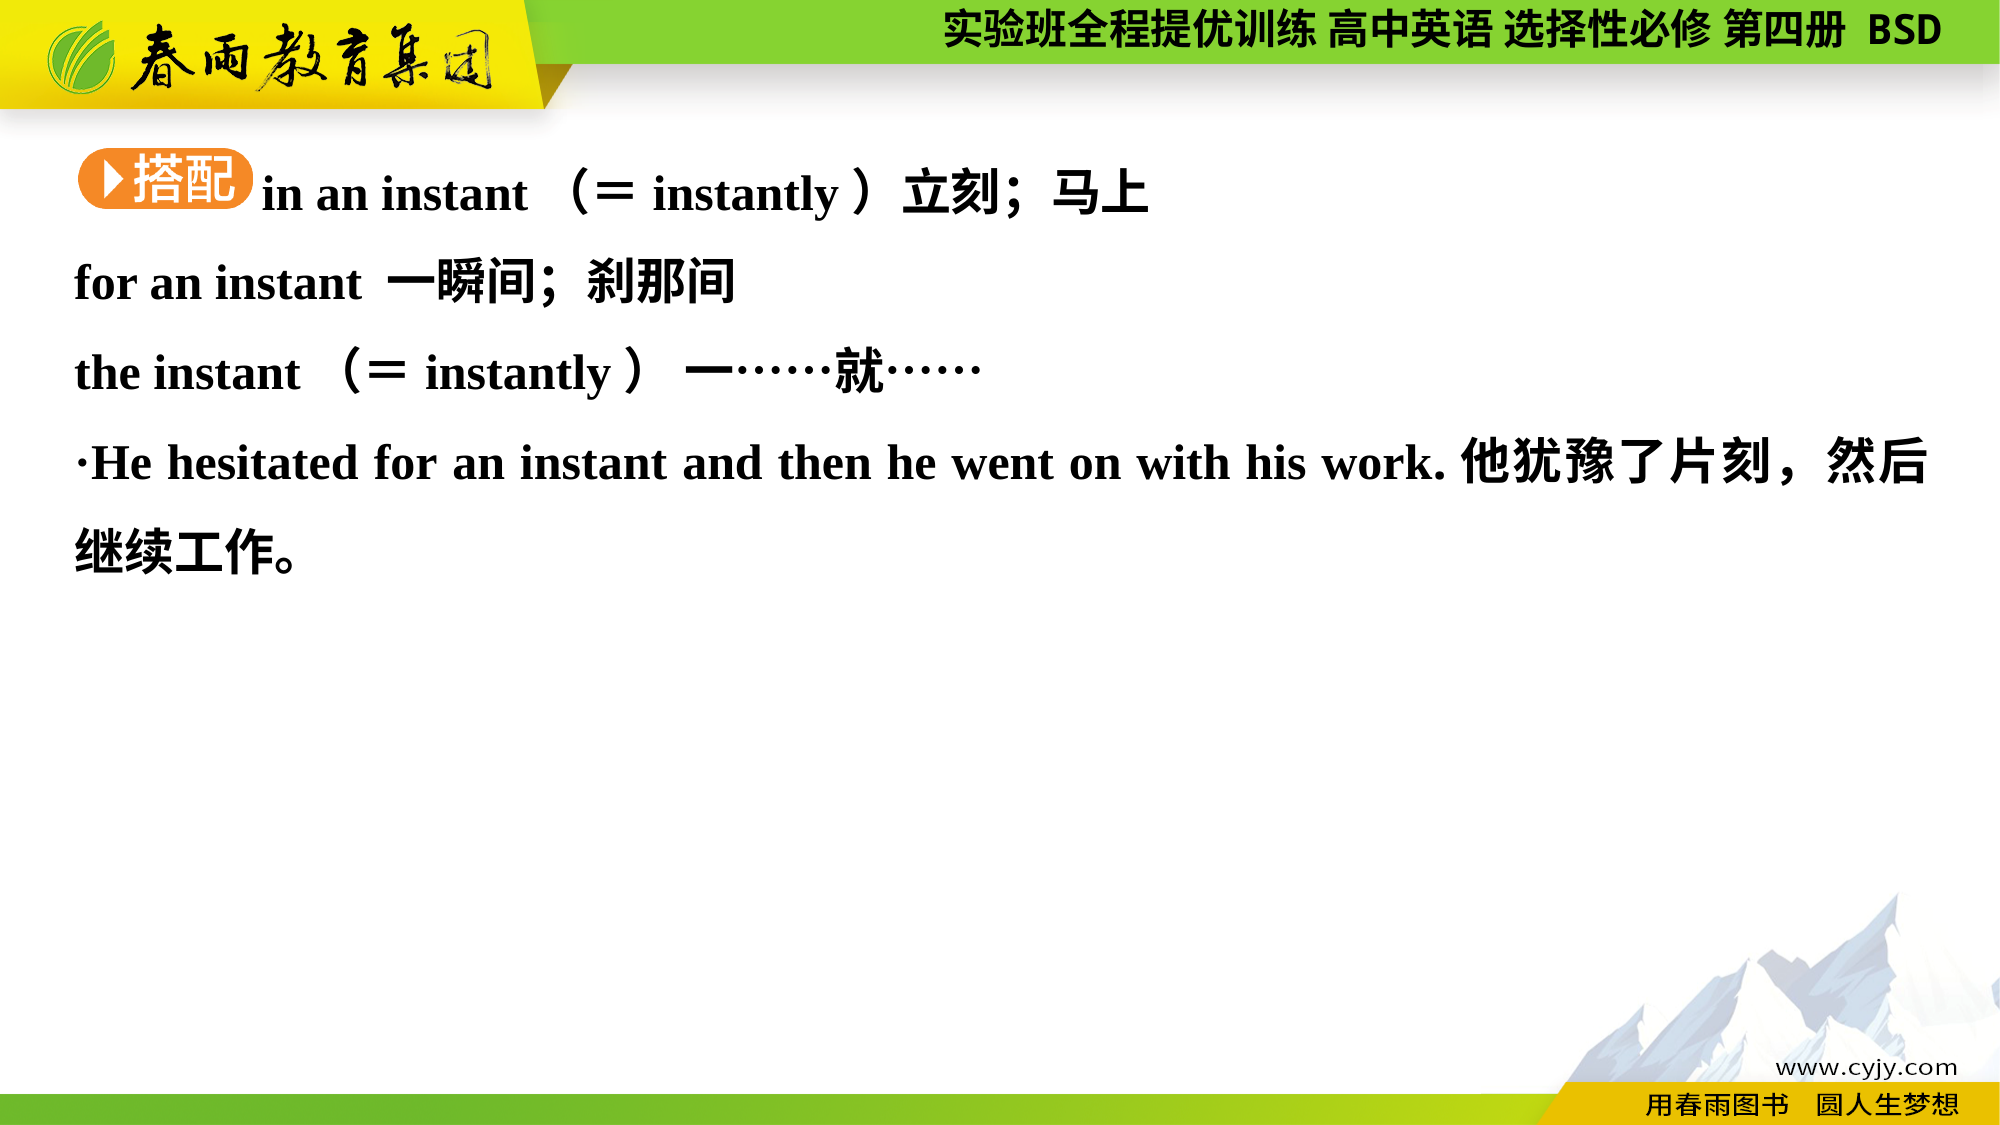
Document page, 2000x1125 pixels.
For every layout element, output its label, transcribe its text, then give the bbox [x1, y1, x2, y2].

list in an instant（＝instantly）立刻；马上 for an instant 一瞬间；刹那间 the instant（＝instantly） 一……就…… ·He hesitated for an instant and then he went on with his work.他犹豫了片刻，然后继续工作。 [59, 122, 1944, 592]
picture [0, 0, 2000, 1125]
